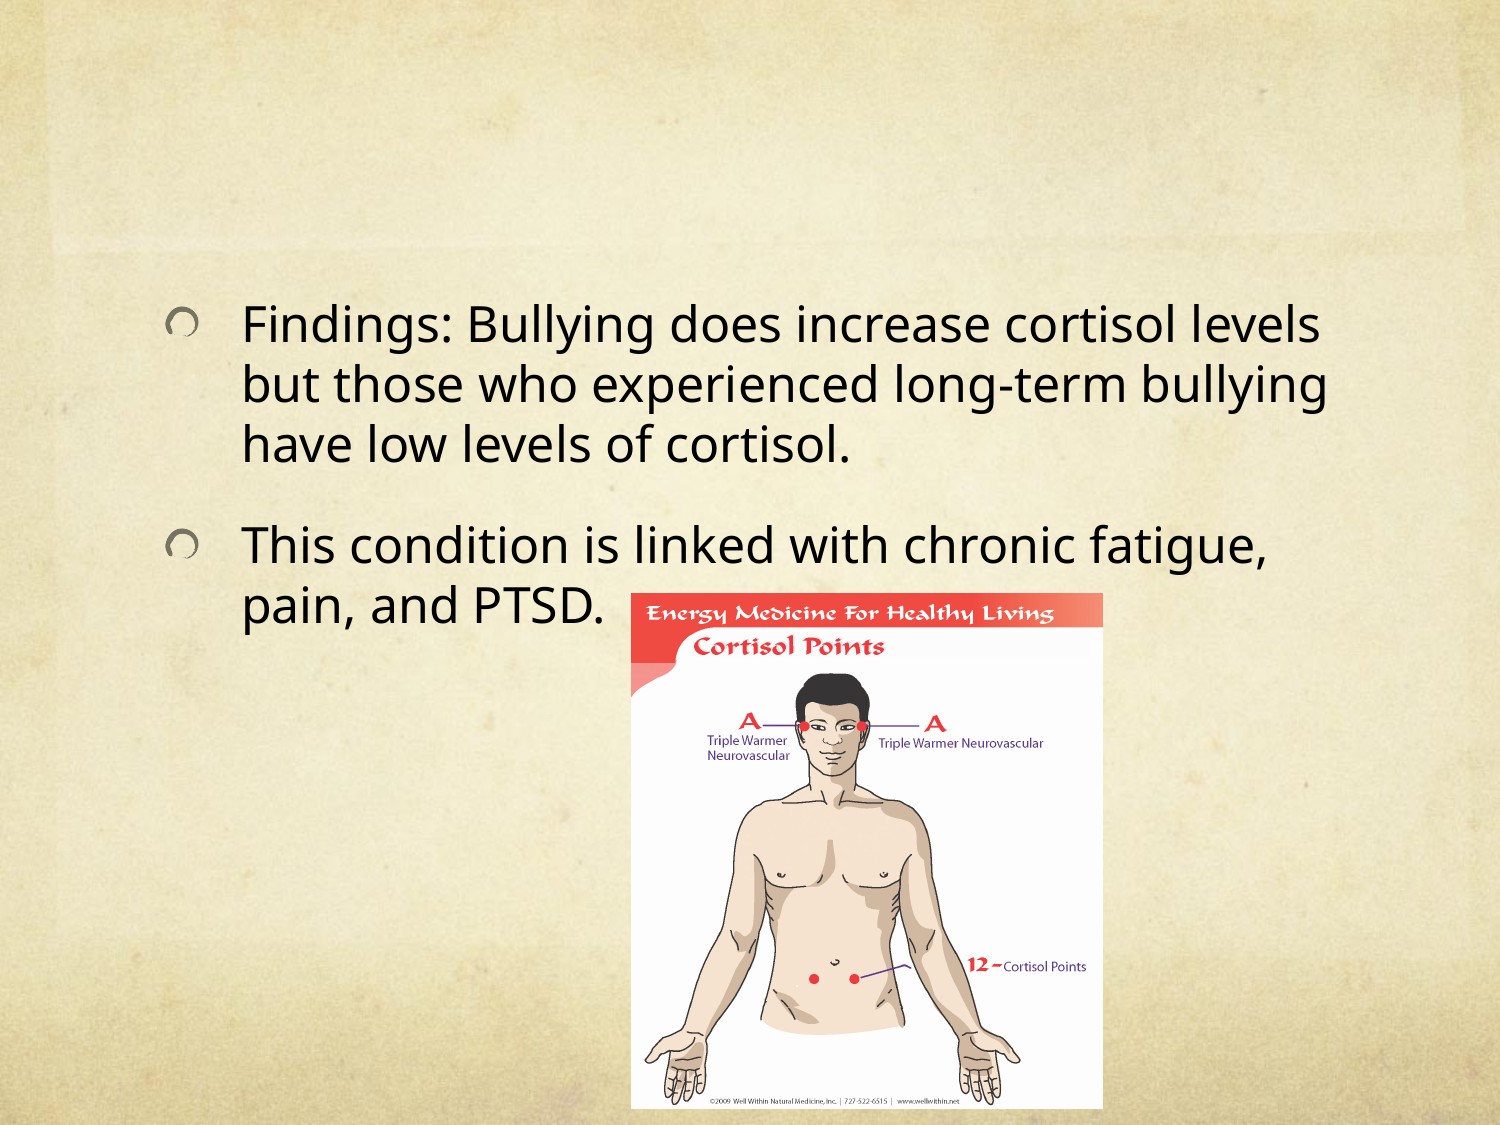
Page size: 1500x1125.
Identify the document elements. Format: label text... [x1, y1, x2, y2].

list Findings: Bullying does increase cortisol levels but those who experienced long-term bullying have low levels of cortisol. This condition is linked with chronic fatigue, pain, and PTSD. [150, 284, 1350, 950]
picture [0, 0, 1500, 1125]
